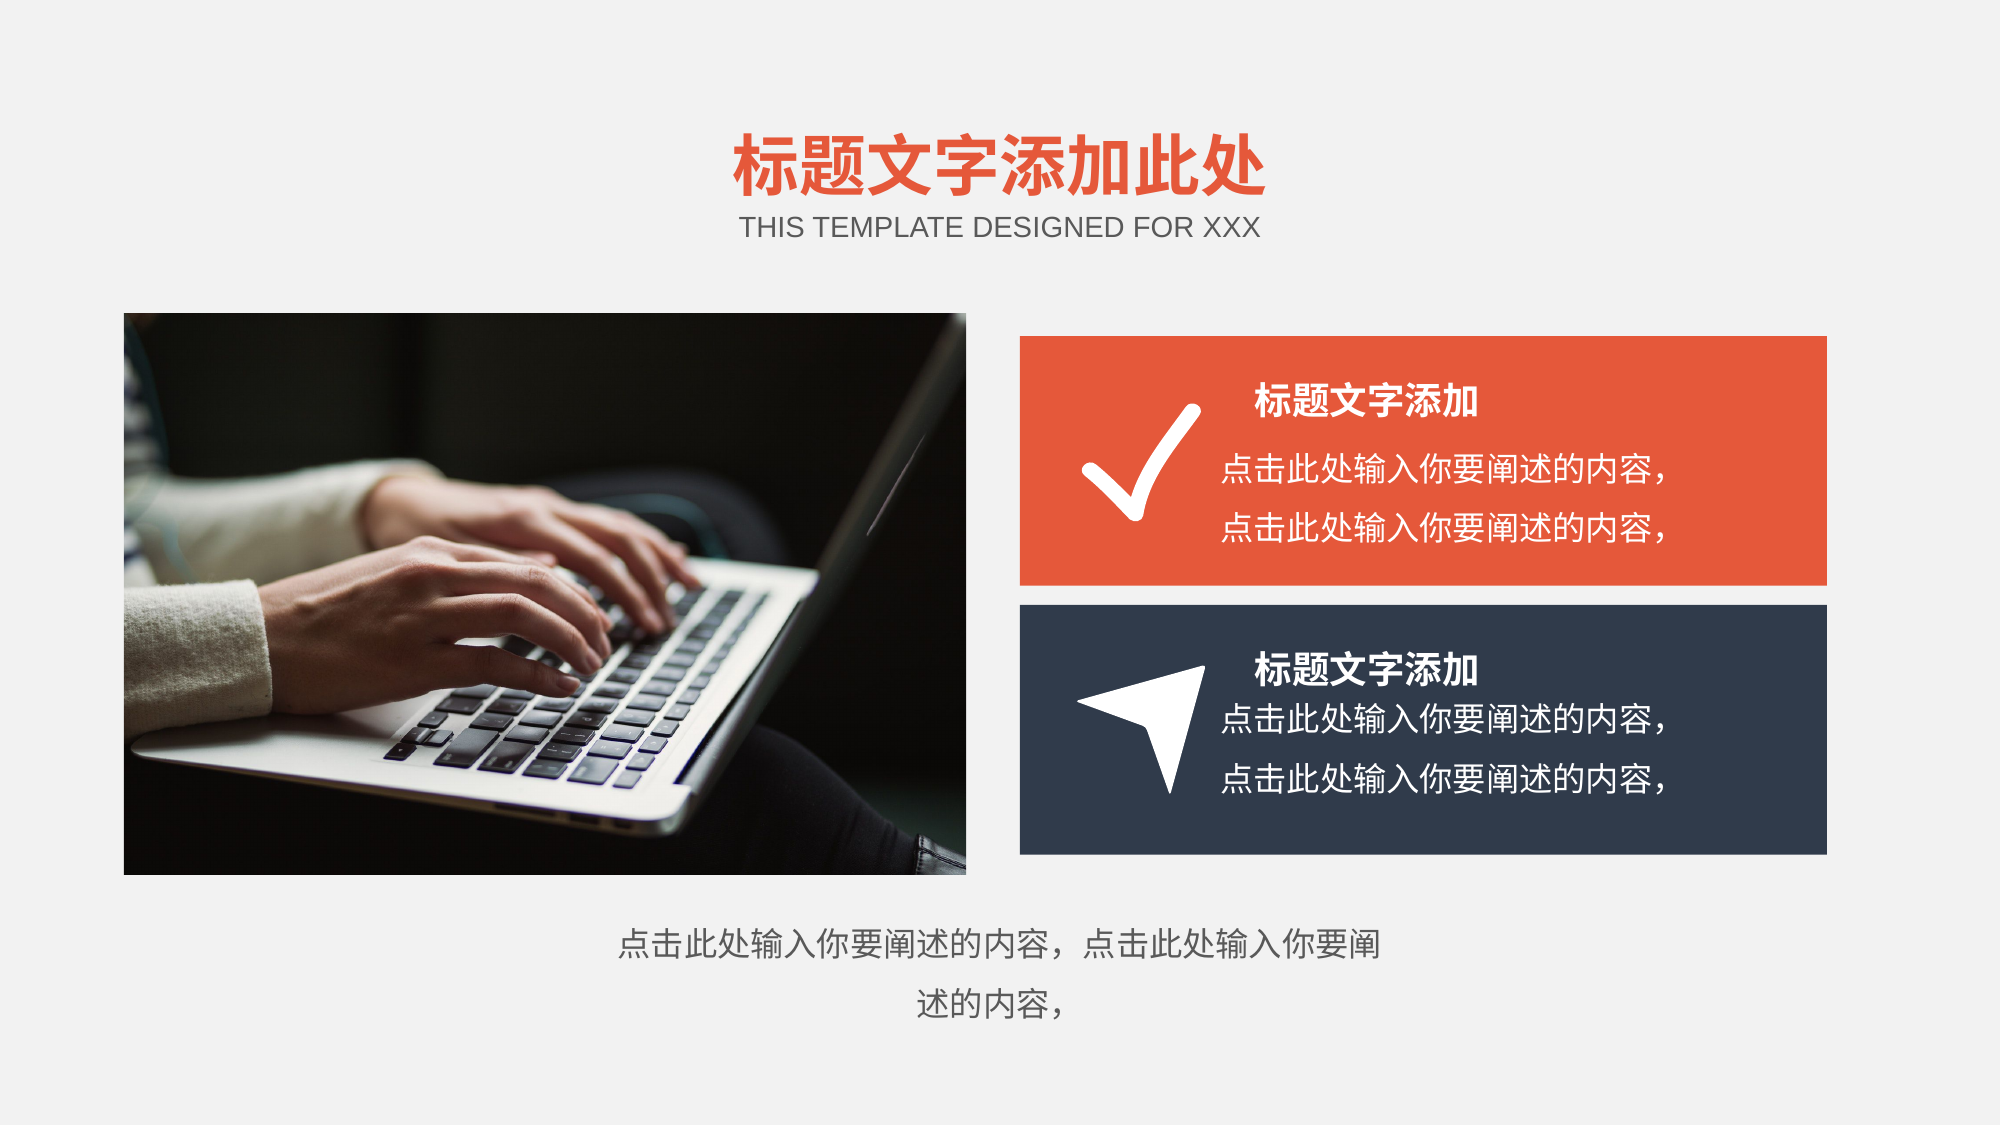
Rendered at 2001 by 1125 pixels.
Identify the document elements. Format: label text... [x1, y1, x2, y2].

text_box [1080, 402, 1202, 523]
text_box 标题文字添加 [1239, 629, 1608, 670]
text_box THIS TEMPLATE DESIGNED FOR XXX [599, 201, 1401, 251]
text_box [1019, 335, 1828, 587]
text_box 点击此处输入你要阐述的内容，点击此处输入你要阐述的内容， [590, 895, 1410, 1031]
text_box [123, 312, 967, 876]
text_box 标题文字添加此处 [718, 116, 1282, 201]
text_box 点击此处输入你要阐述的内容，点击此处输入你要阐述的内容， [1205, 670, 1731, 806]
text_box [1075, 664, 1207, 796]
text_box 标题文字添加 [1239, 360, 1608, 420]
text_box [1019, 604, 1828, 856]
text_box 点击此处输入你要阐述的内容，点击此处输入你要阐述的内容， [1205, 420, 1731, 555]
